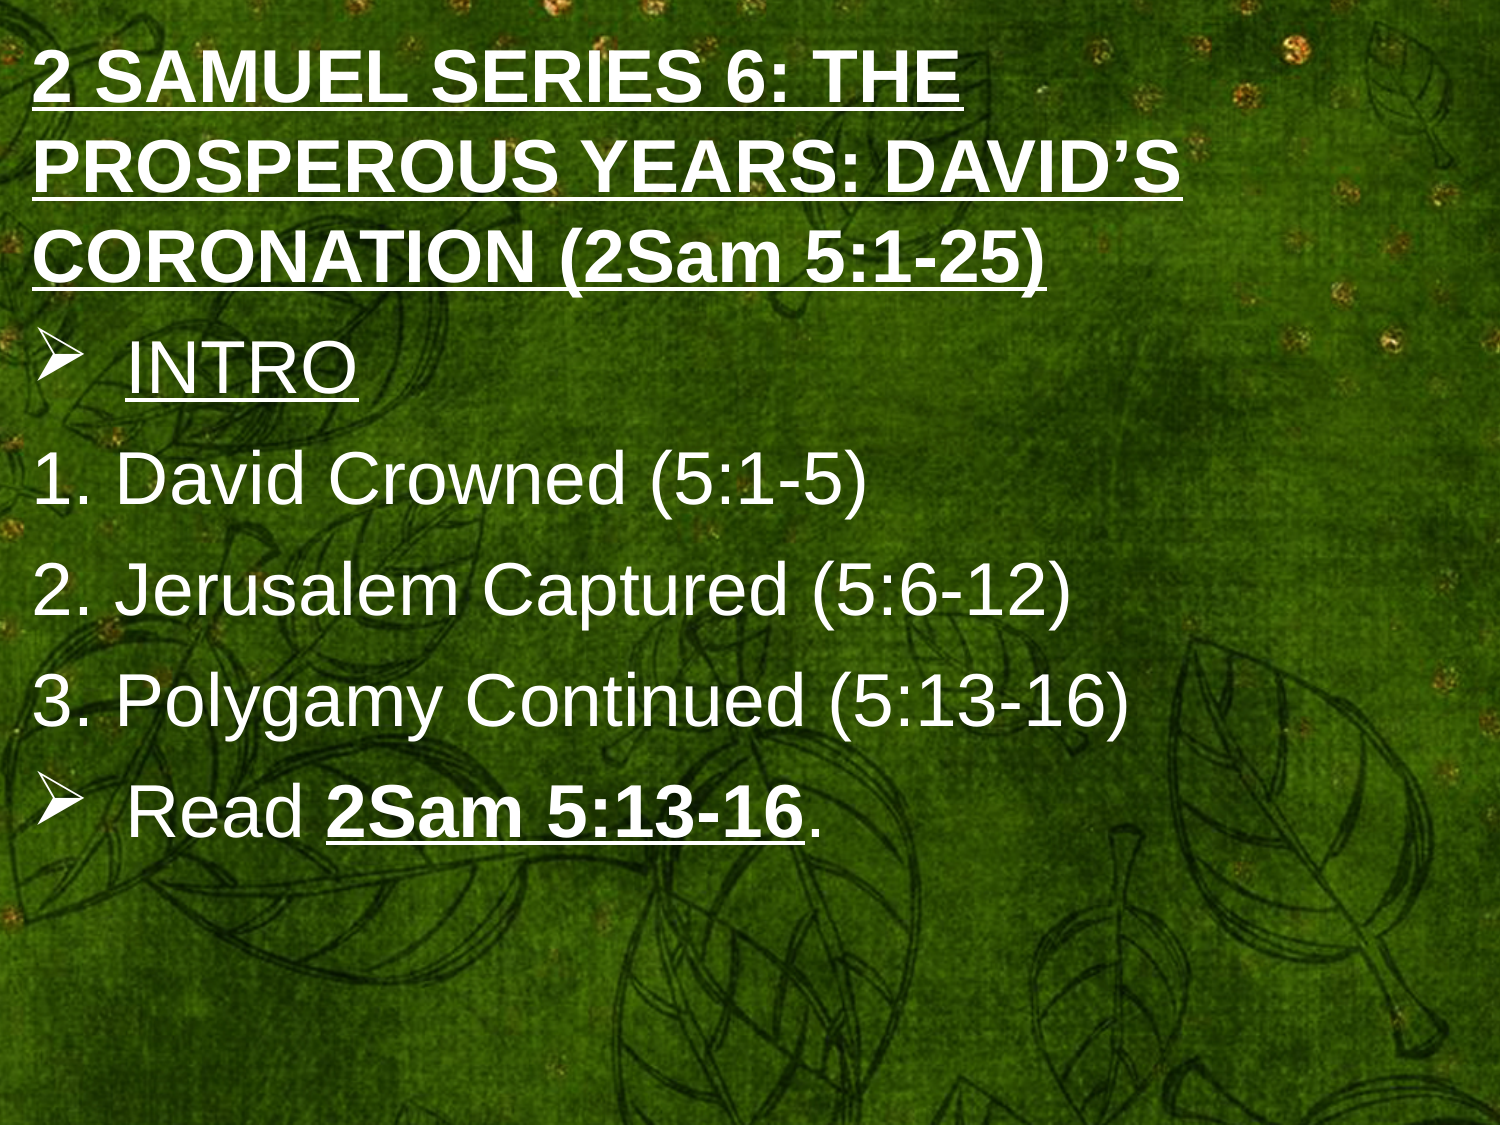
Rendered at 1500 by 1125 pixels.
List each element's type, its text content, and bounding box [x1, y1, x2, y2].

subtitle 2 SAMUEL SERIES 6: THE PROSPEROUS YEARS: DAVID’S CORONATION (2Sam 5:1-25) INTRO 1. David Crowned (5:1-5) 2. Jerusalem Captured (5:6-12) 3. Polygamy Continued (5:13-16) Read 2Sam 5:13-16. [16, 20, 1482, 1108]
picture [0, 0, 1500, 1125]
